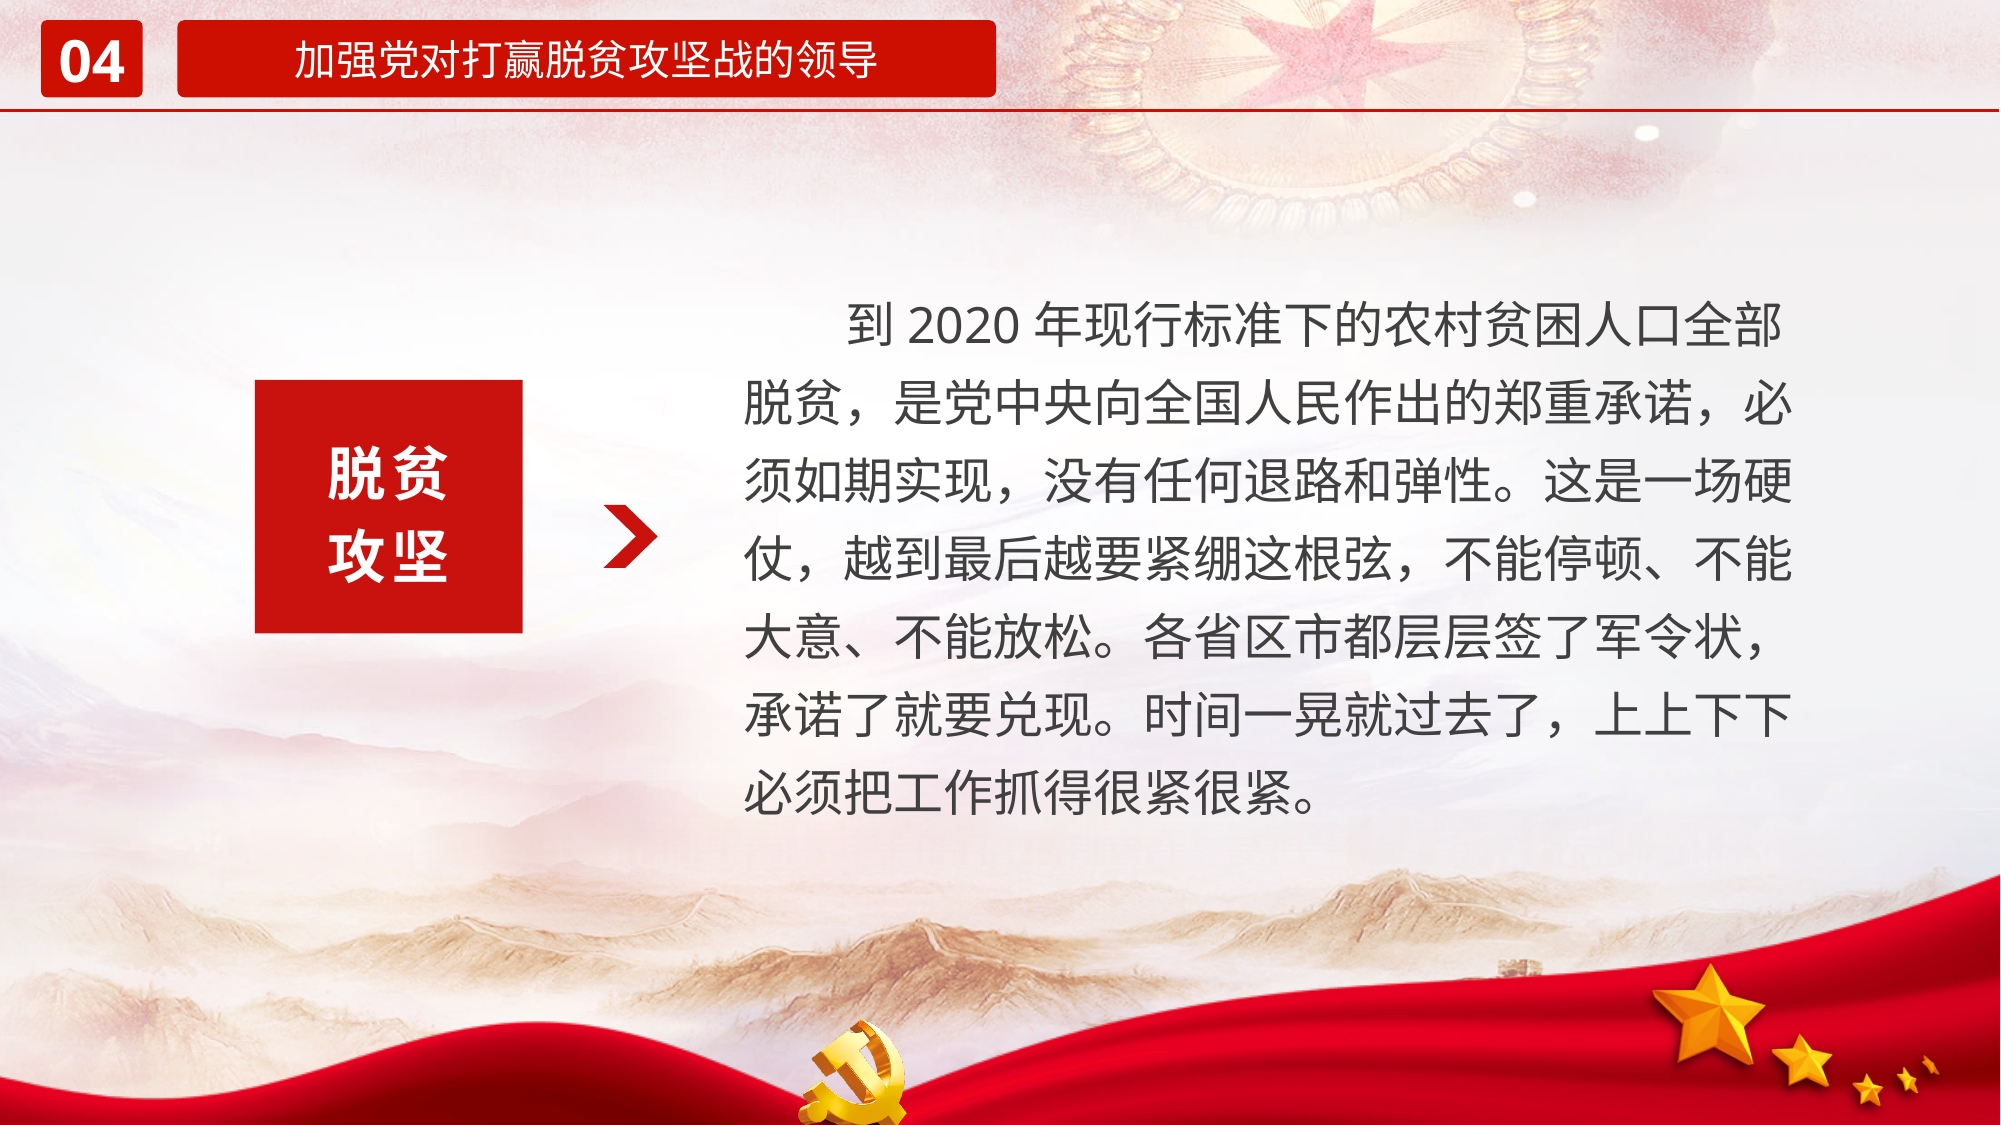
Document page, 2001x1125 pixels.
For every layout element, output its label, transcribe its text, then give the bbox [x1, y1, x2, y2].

text_box [601, 502, 660, 571]
text_box 到2020年现行标准下的农村贫困人口全部脱贫，是党中央向全国人民作出的郑重承诺，必须如期实现，没有任何退路和弹性。这是一场硬仗，越到最后越要紧绷这根弦，不能停顿、不能大意、不能放松。各省区市都层层签了军令状，承诺了就要兑现。时间一晃就过去了，上上下下必须把工作抓得很紧很紧。 [728, 268, 1848, 829]
text_box 脱贫 攻坚 [253, 378, 525, 635]
picture [0, 0, 2001, 1125]
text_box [40, 19, 997, 98]
